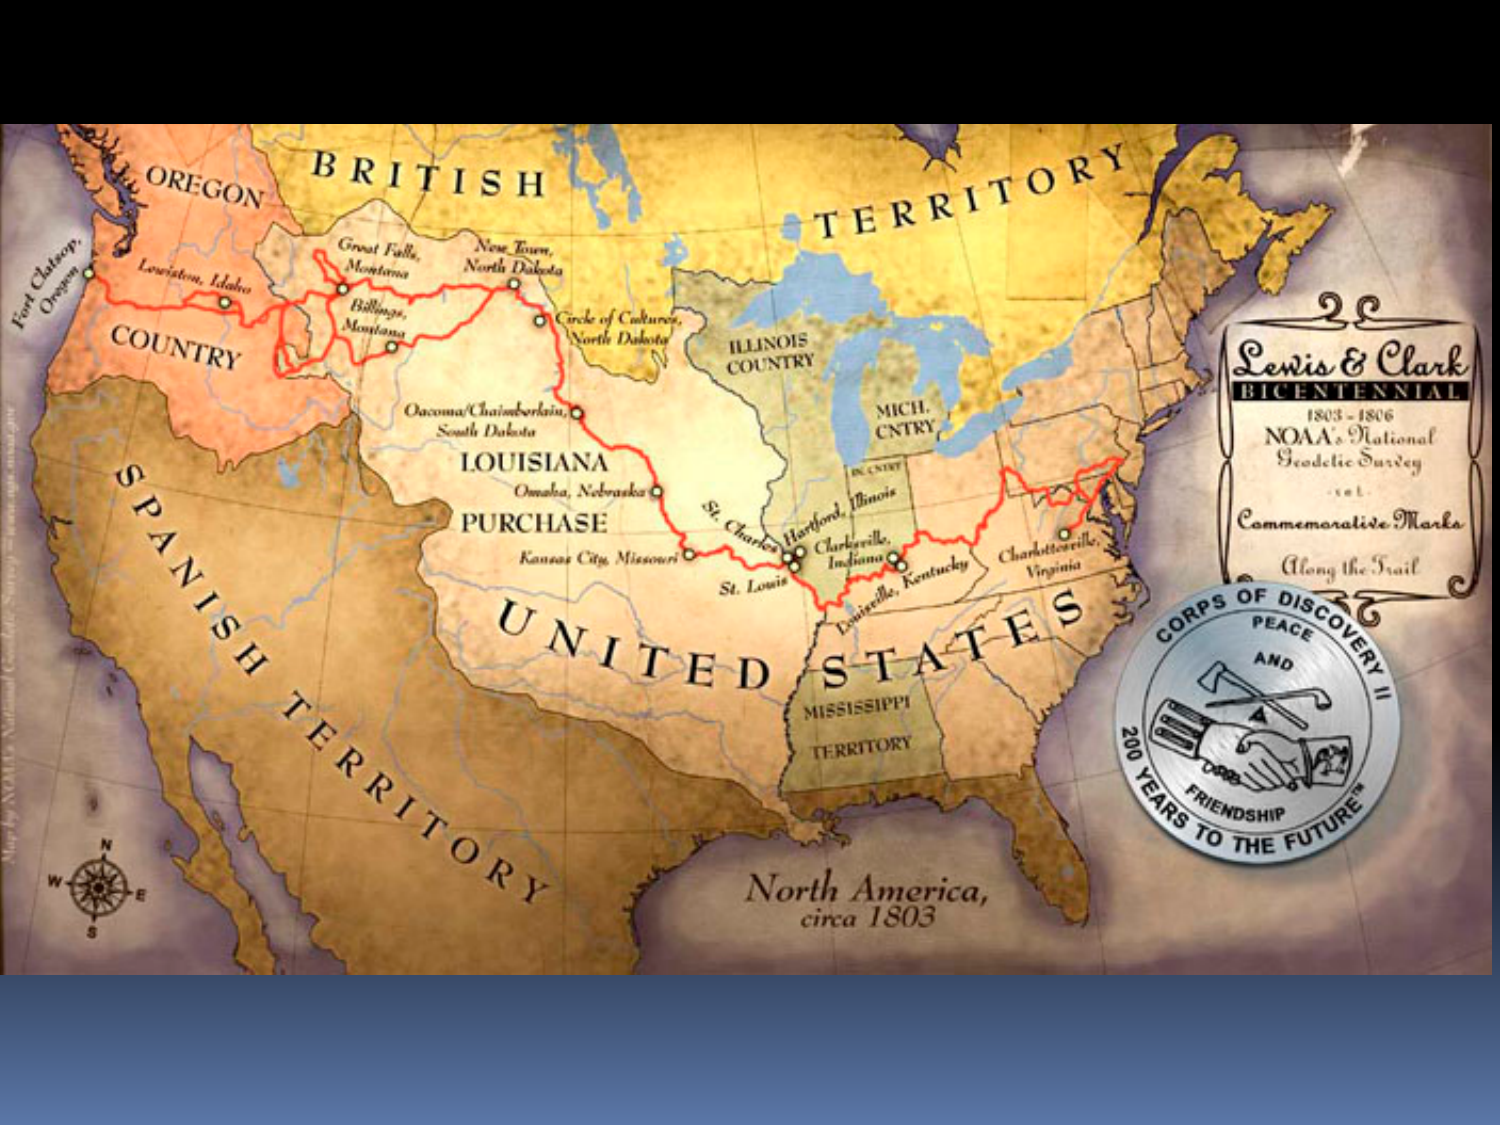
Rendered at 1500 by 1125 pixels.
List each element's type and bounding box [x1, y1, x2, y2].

picture [0, 124, 1492, 976]
